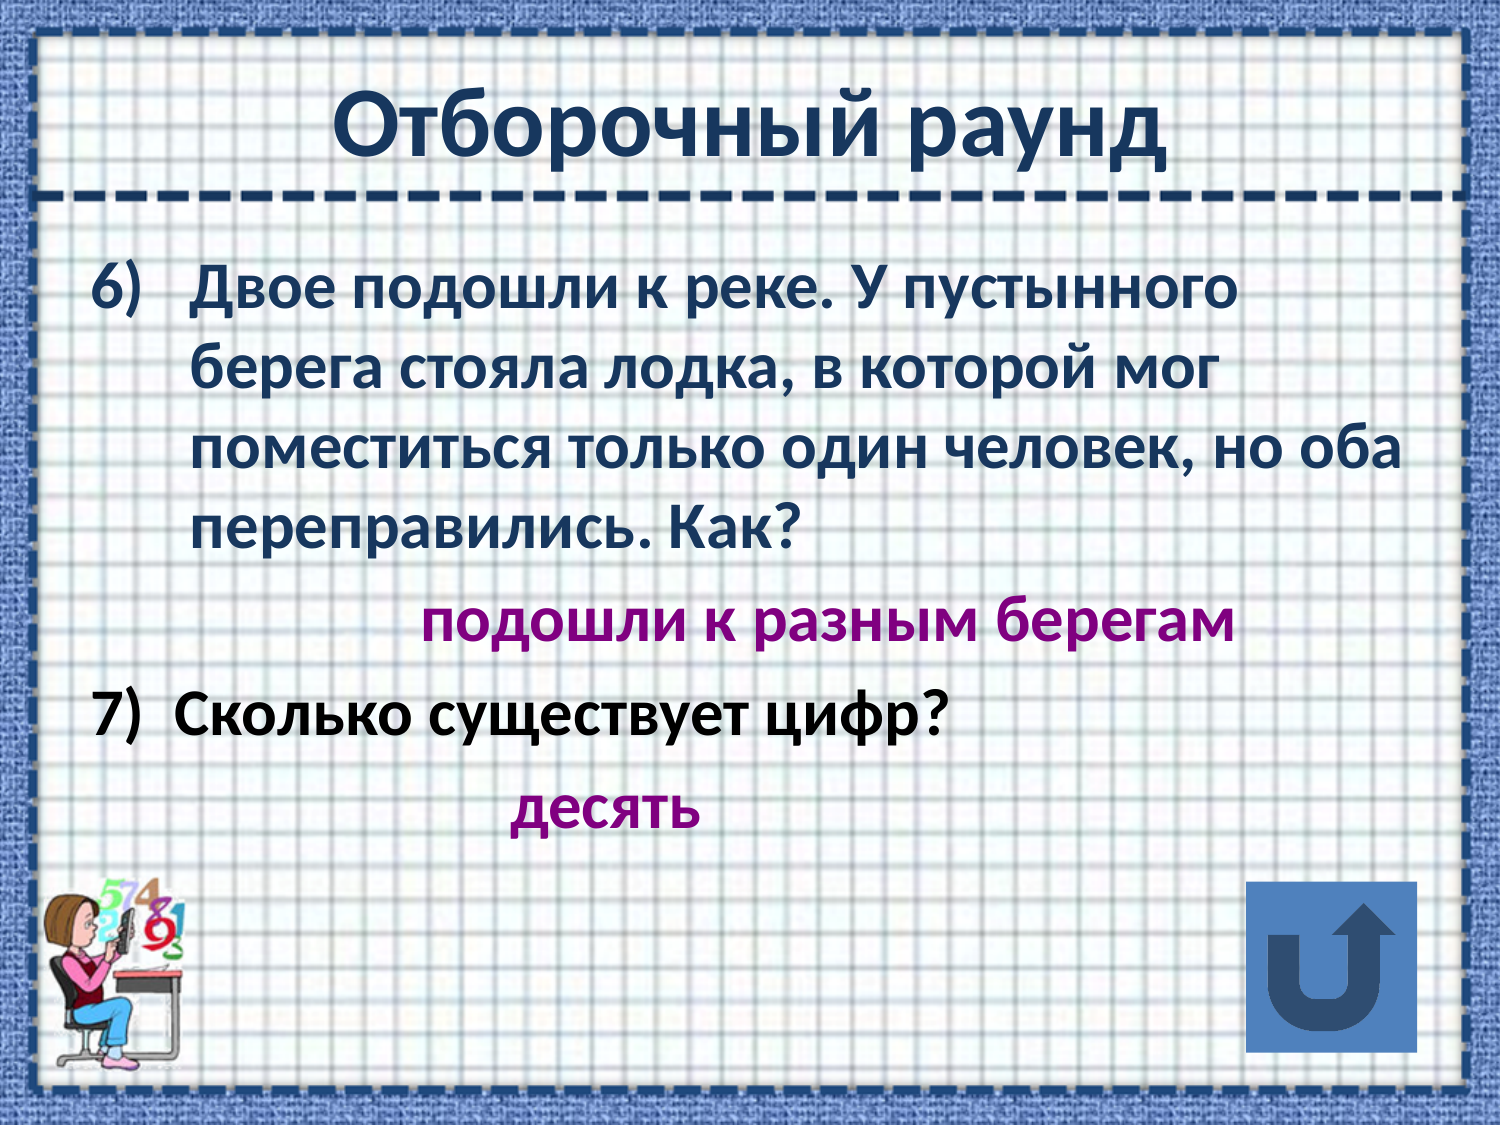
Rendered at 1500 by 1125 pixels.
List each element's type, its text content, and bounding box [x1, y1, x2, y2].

list 6) Двое подошли к реке. У пустынного берега стояла лодка, в которой мог поместиться только один человек, но оба переправились. Как? подошли к разным берегам 7) Сколько существует цифр? десять [75, 234, 1425, 1005]
picture [0, 0, 1500, 1125]
text_box [1246, 881, 1418, 1053]
title Отборочный раунд [75, 45, 1425, 188]
